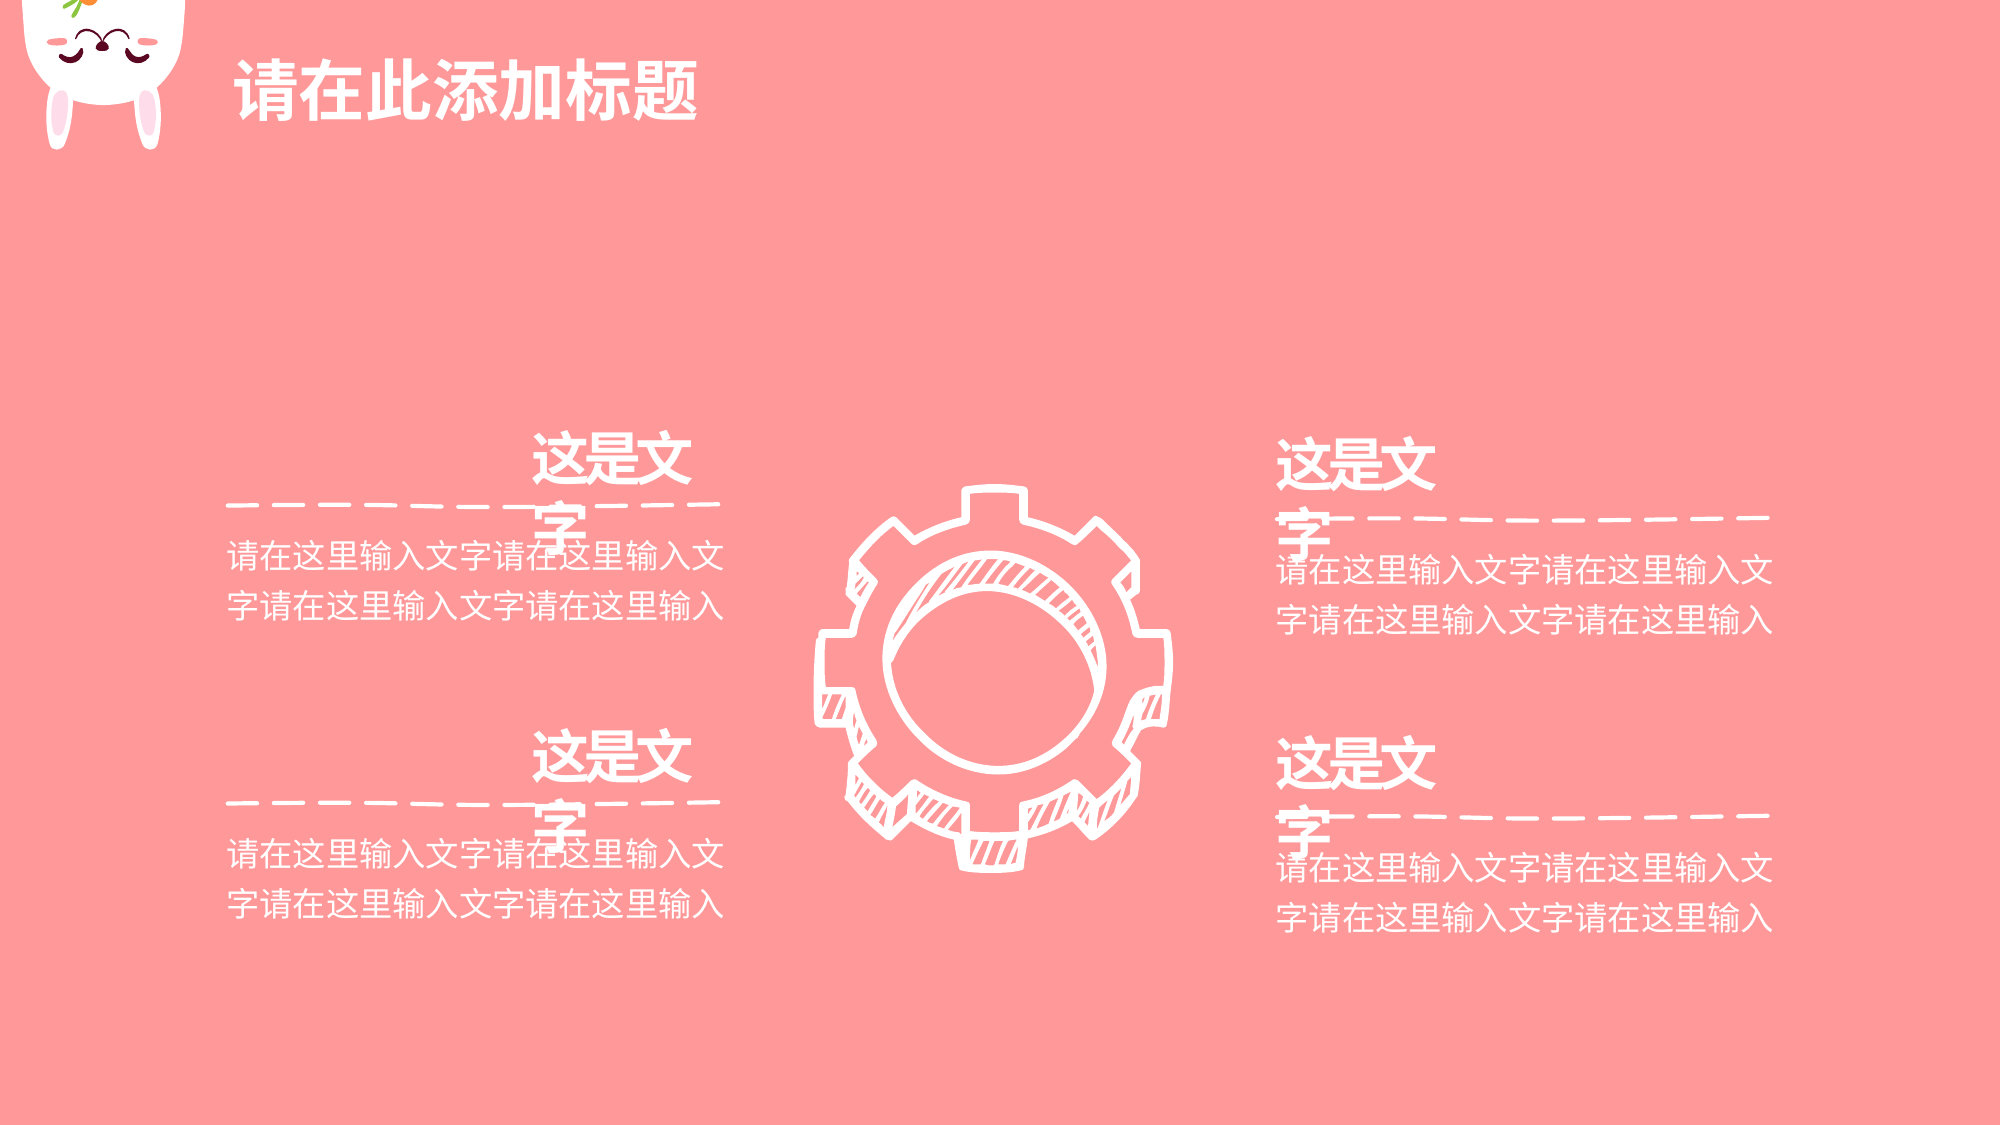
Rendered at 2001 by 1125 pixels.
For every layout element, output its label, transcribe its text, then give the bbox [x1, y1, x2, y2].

text_box 这是文字 [1260, 719, 1502, 829]
text_box 这是文字 [516, 712, 758, 816]
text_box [21, 0, 186, 153]
text_box [1276, 516, 1776, 522]
text_box [226, 503, 726, 509]
text_box 这是文字 [516, 414, 758, 518]
text_box 请在这里输入文字请在这里输入文字请在这里输入文字请在这里输入 [211, 816, 771, 931]
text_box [813, 483, 1174, 873]
text_box 请在这里输入文字请在这里输入文字请在这里输入文字请在这里输入 [1260, 531, 1820, 647]
text_box [1276, 814, 1776, 820]
text_box 这是文字 [1260, 421, 1502, 531]
text_box [226, 801, 726, 807]
text_box 请在此添加标题 [209, 41, 722, 137]
text_box 请在这里输入文字请在这里输入文字请在这里输入文字请在这里输入 [1260, 829, 1820, 945]
text_box 请在这里输入文字请在这里输入文字请在这里输入文字请在这里输入 [211, 518, 771, 633]
